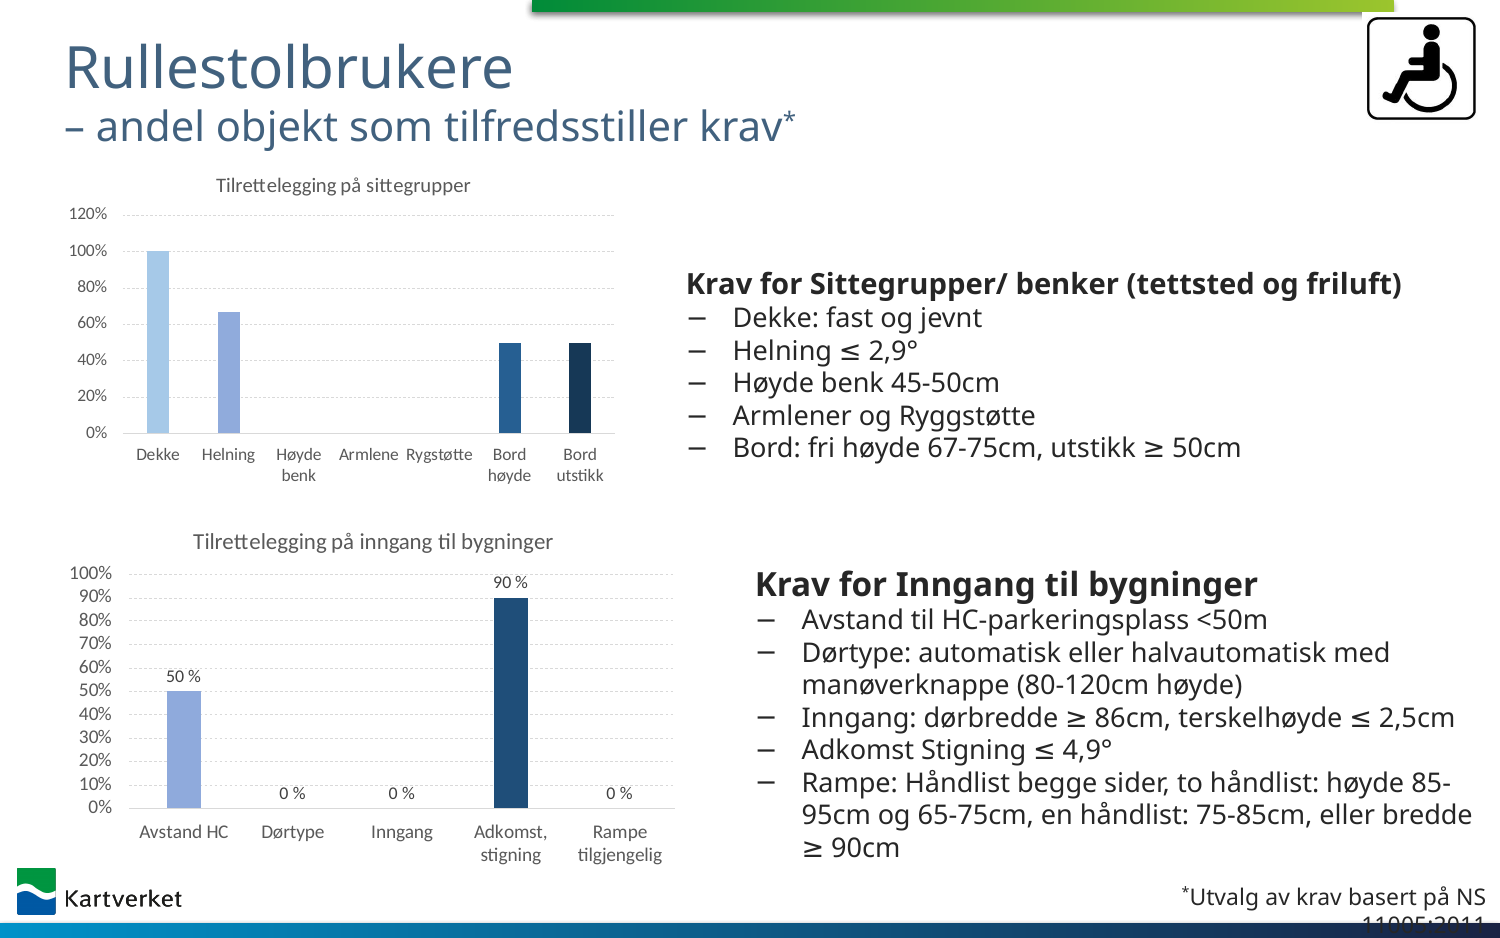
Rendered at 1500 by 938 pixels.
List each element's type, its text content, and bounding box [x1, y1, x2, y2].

text_box Krav for Inngang til bygninger Avstand til HC-parkeringsplass <50m Dørtype: automatisk eller halvautomatisk med manøverknappe (80-120cm høyde) Inngang: dørbredde ≥ 86cm, terskelhøyde ≤ 2,5cm Adkomst Stigning ≤ 4,9° Rampe: Håndlist begge sider, to håndlist: høyde 85-95cm og 65-75cm, en håndlist: 75-85cm, eller bredde ≥ 90cm [740, 555, 1491, 870]
picture [62, 520, 685, 874]
text_box *Utvalg av krav basert på NS 11005:2011 [1068, 873, 1500, 938]
text_box Krav for Sittegrupper/ benker (tettsted og friluft) Dekke: fast og jevnt Helning ≤ 2,9° Høyde benk 45-50cm Armlener og Ryggstøtte Bord: fri høyde 67-75cm, utstikk ≥ 50cm [670, 258, 1418, 471]
picture [1362, 12, 1481, 126]
text_box Rullestolbrukere – andel objekt som tilfredsstiller krav* [49, 25, 1431, 158]
picture [62, 166, 625, 492]
